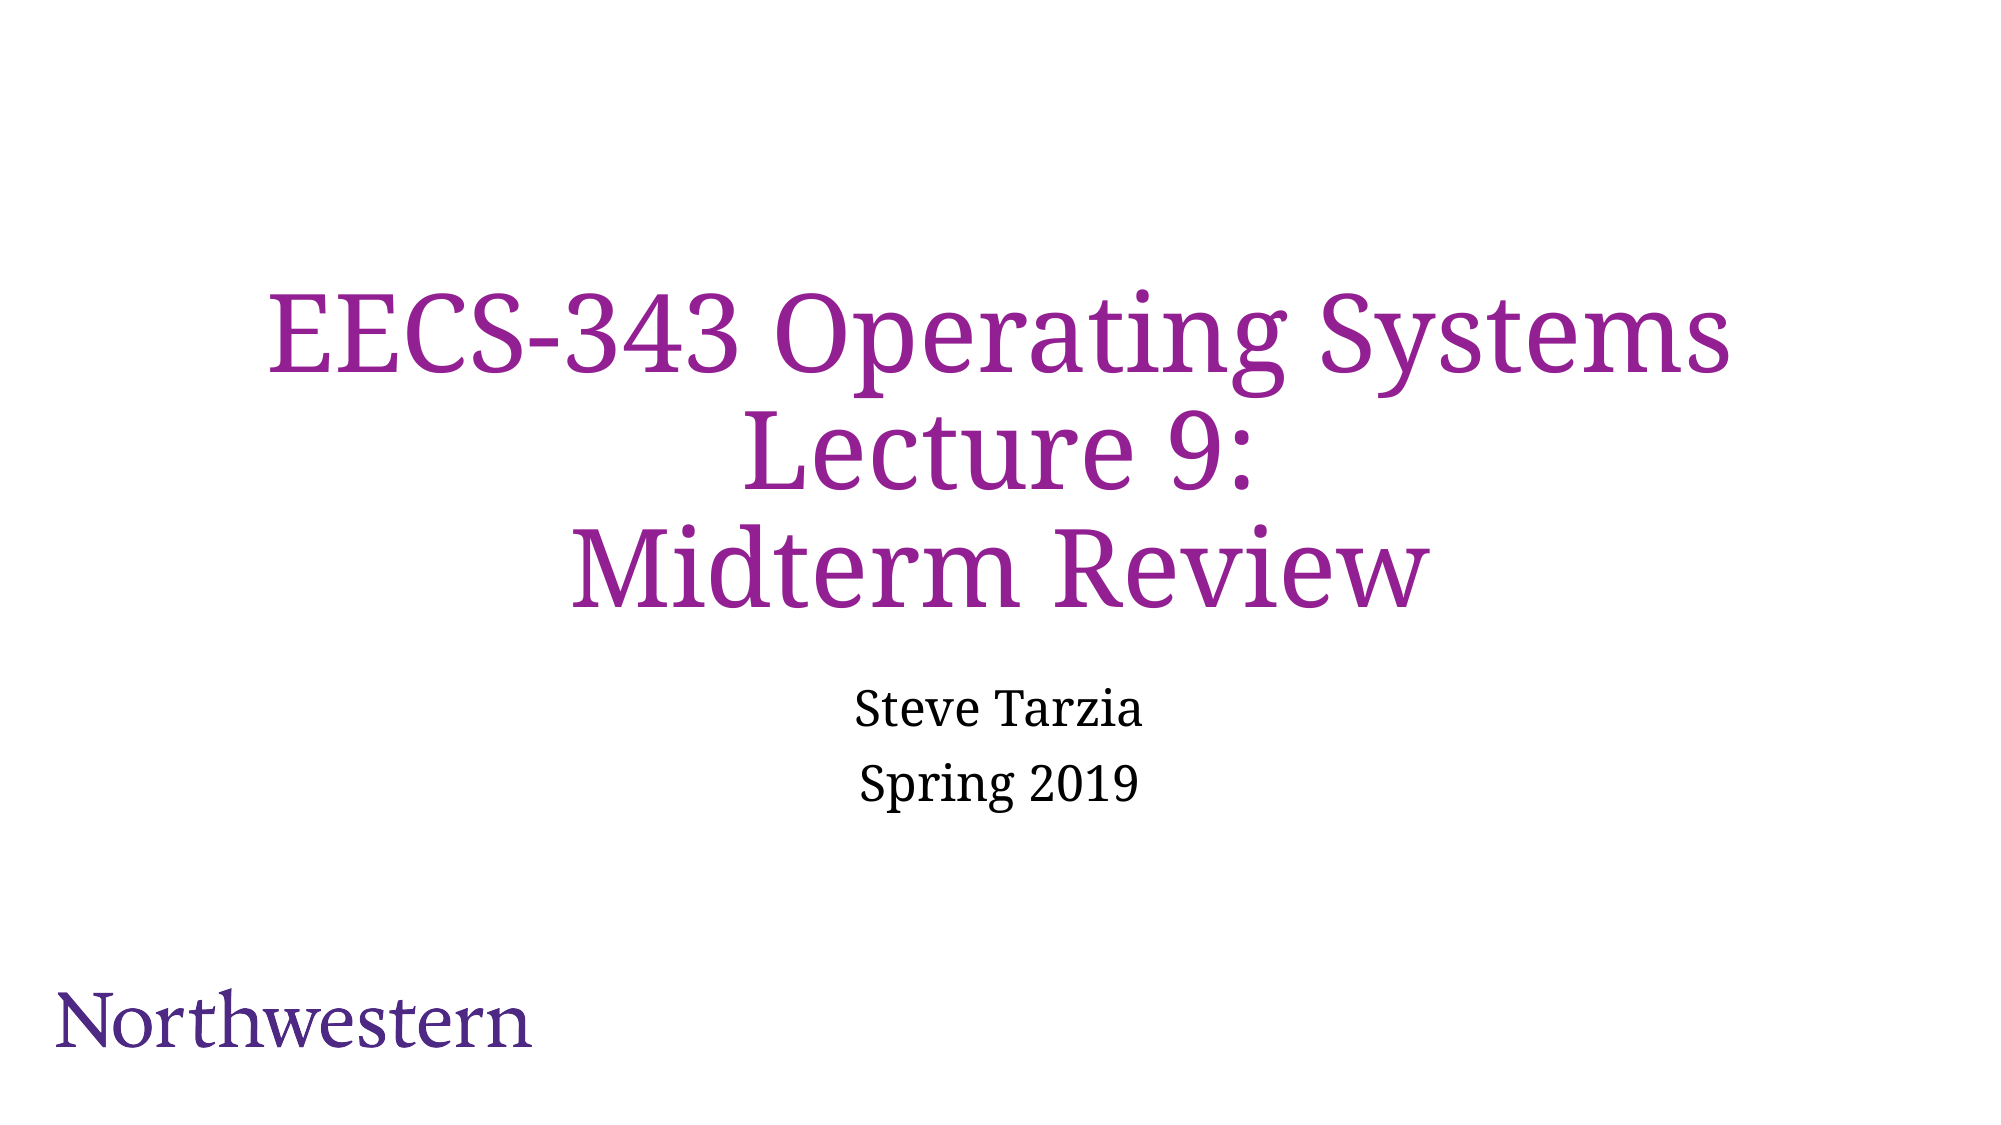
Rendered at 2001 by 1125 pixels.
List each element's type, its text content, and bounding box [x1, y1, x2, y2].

picture [56, 988, 532, 1049]
title EECS-343 Operating Systems Lecture 9: Midterm Review [249, 184, 1750, 639]
subtitle Steve Tarzia Spring 2019 [249, 676, 1750, 863]
